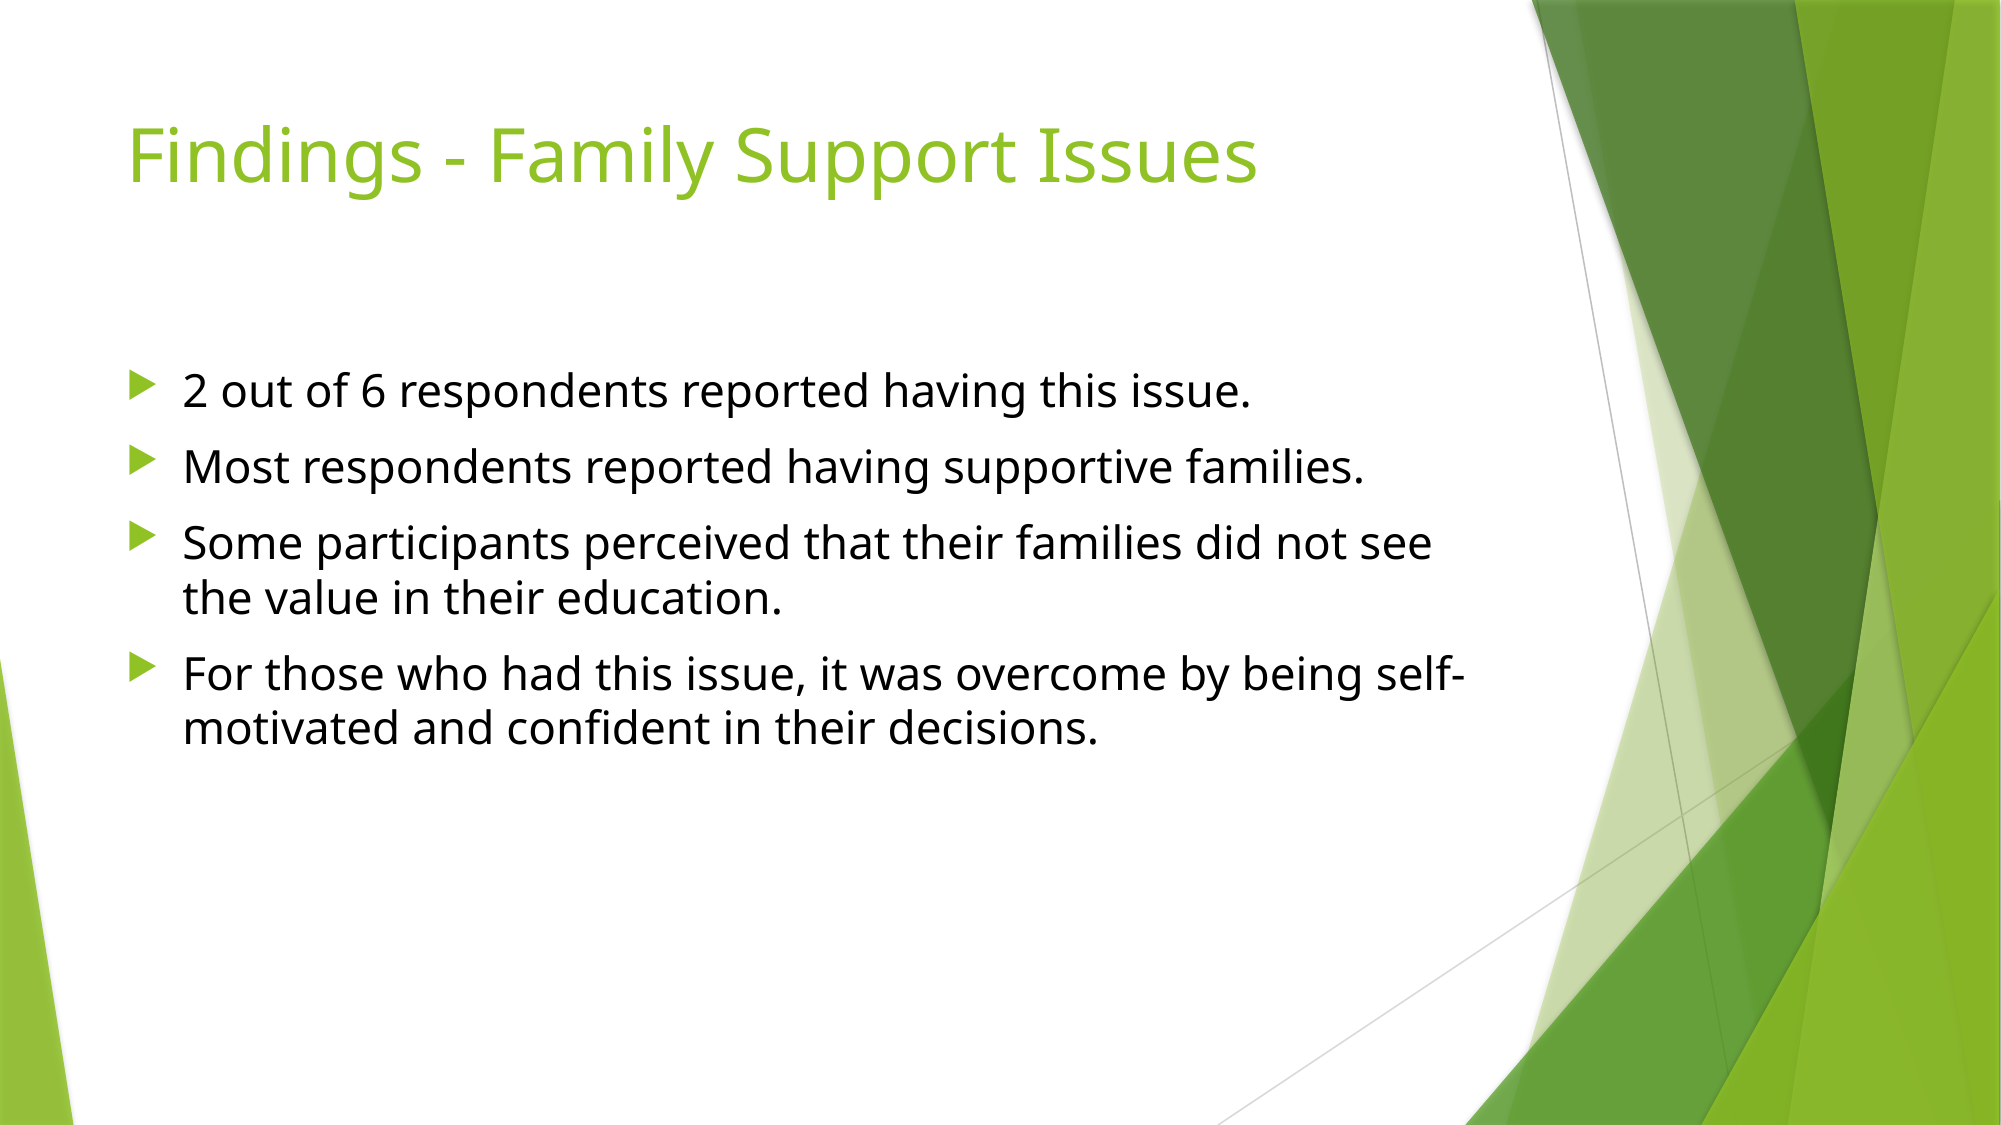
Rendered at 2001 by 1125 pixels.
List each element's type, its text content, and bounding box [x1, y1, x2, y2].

title Findings - Family Support Issues [111, 99, 1522, 317]
list 2 out of 6 respondents reported having this issue. Most respondents reported having supportive families. Some participants perceived that their families did not see the value in their education. For those who had this issue, it was overcome by being self-motivated and confident in their decisions. [111, 354, 1522, 992]
